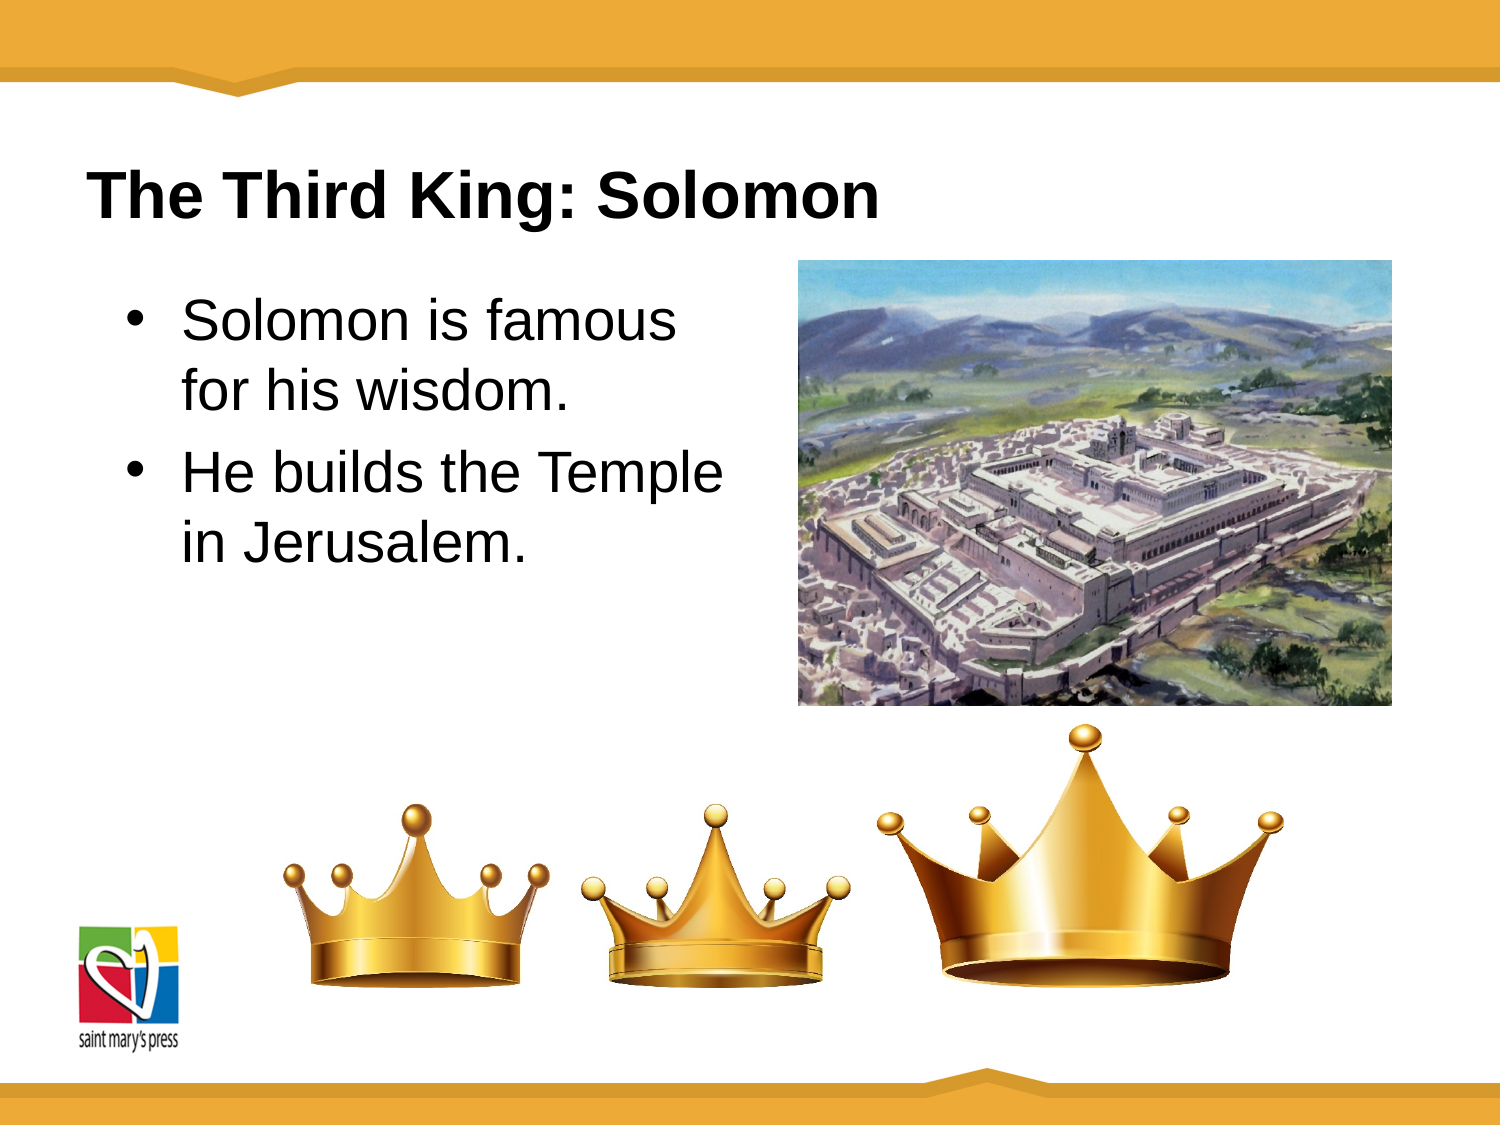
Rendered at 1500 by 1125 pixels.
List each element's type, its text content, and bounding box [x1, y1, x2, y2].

title The Third King: Solomon [71, 147, 1421, 236]
picture [0, 0, 1500, 1125]
list Solomon is famous for his wisdom. He builds the Temple in Jerusalem. [110, 275, 756, 882]
